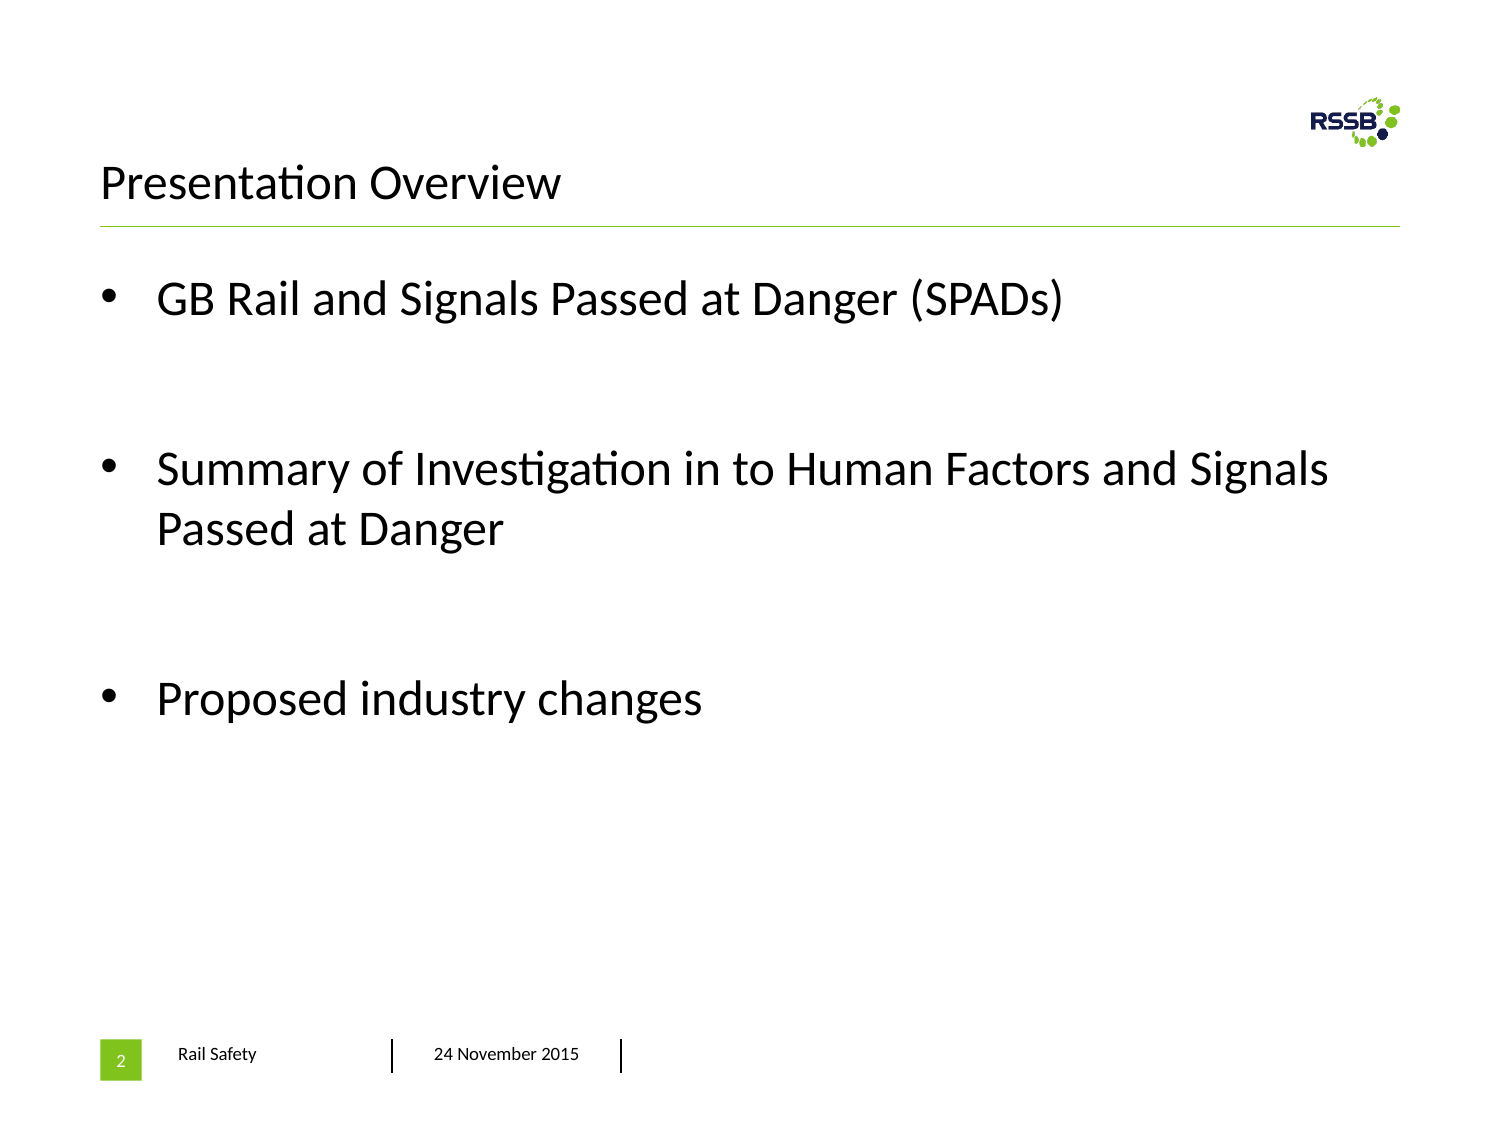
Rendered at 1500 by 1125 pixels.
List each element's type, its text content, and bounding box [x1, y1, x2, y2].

slide_number 2 [100, 1039, 142, 1081]
title Presentation Overview [100, 75, 1400, 210]
list GB Rail and Signals Passed at Danger (SPADs) Summary of Investigation in to Human Factors and Signals Passed at Danger Proposed industry changes [100, 265, 1400, 980]
